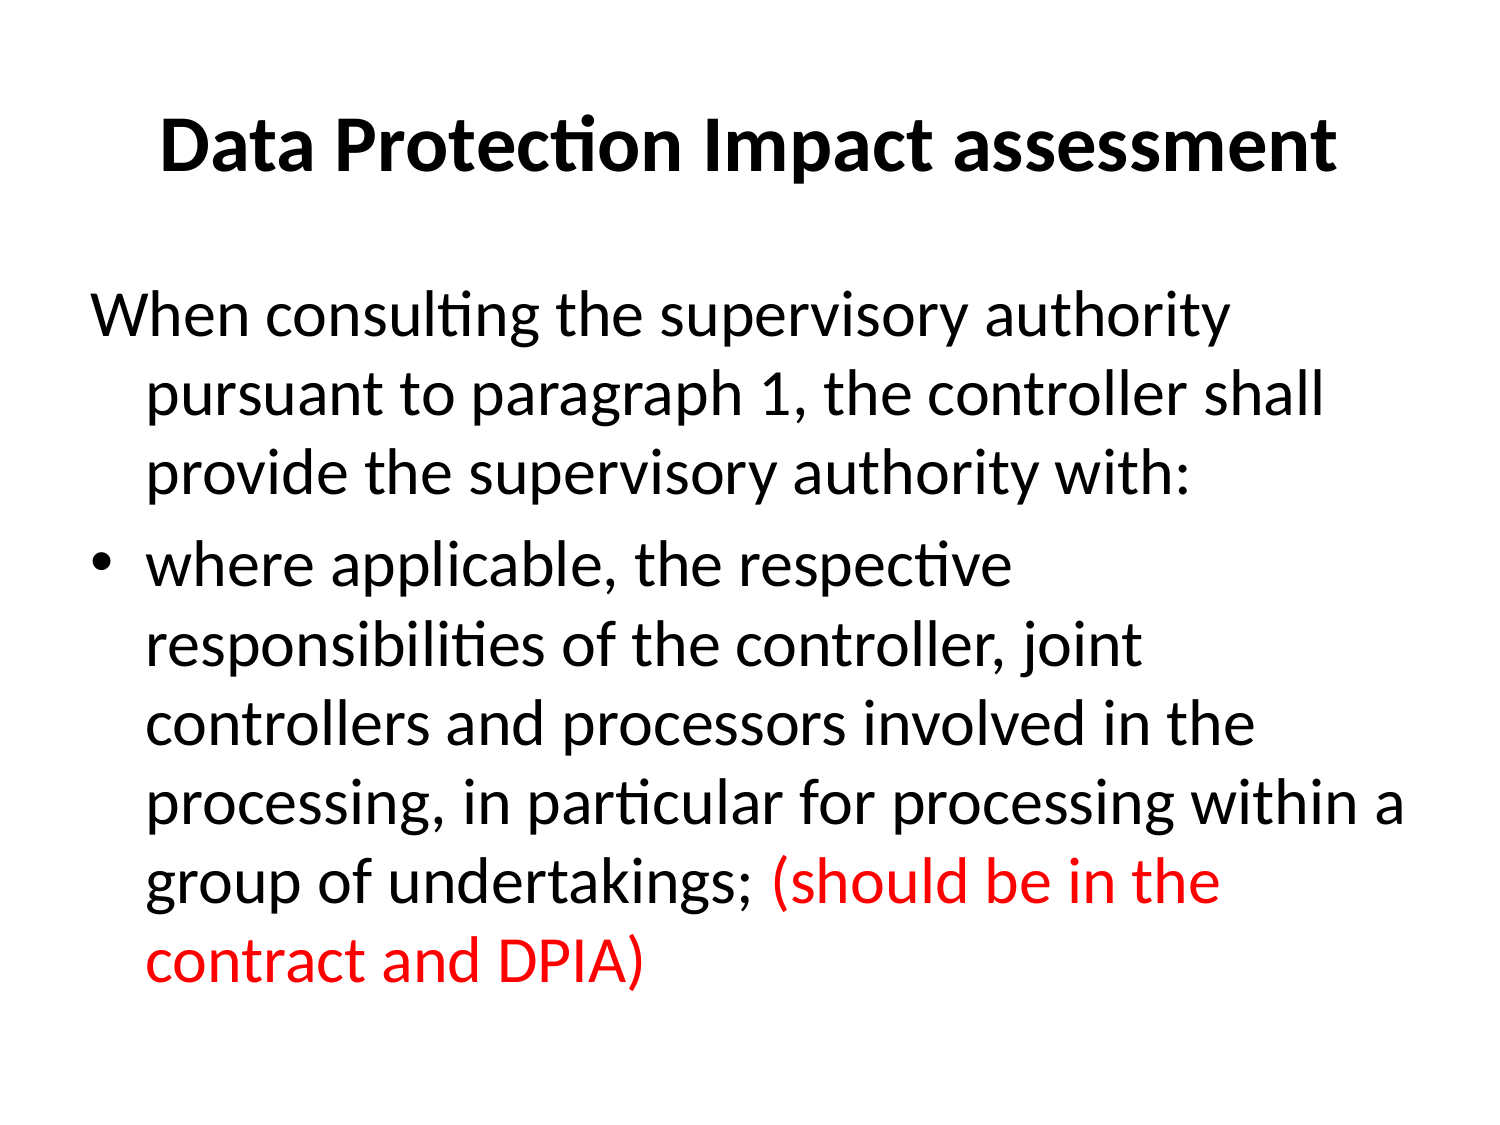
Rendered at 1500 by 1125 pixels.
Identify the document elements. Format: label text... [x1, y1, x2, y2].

title Data Protection Impact assessment [75, 45, 1425, 233]
list When consulting the supervisory authority pursuant to paragraph 1, the controller shall provide the supervisory authority with: where applicable, the respective responsibilities of the controller, joint controllers and processors involved in the processing, in particular for processing within a group of undertakings; (should be in the contract and DPIA) [75, 262, 1425, 1005]
